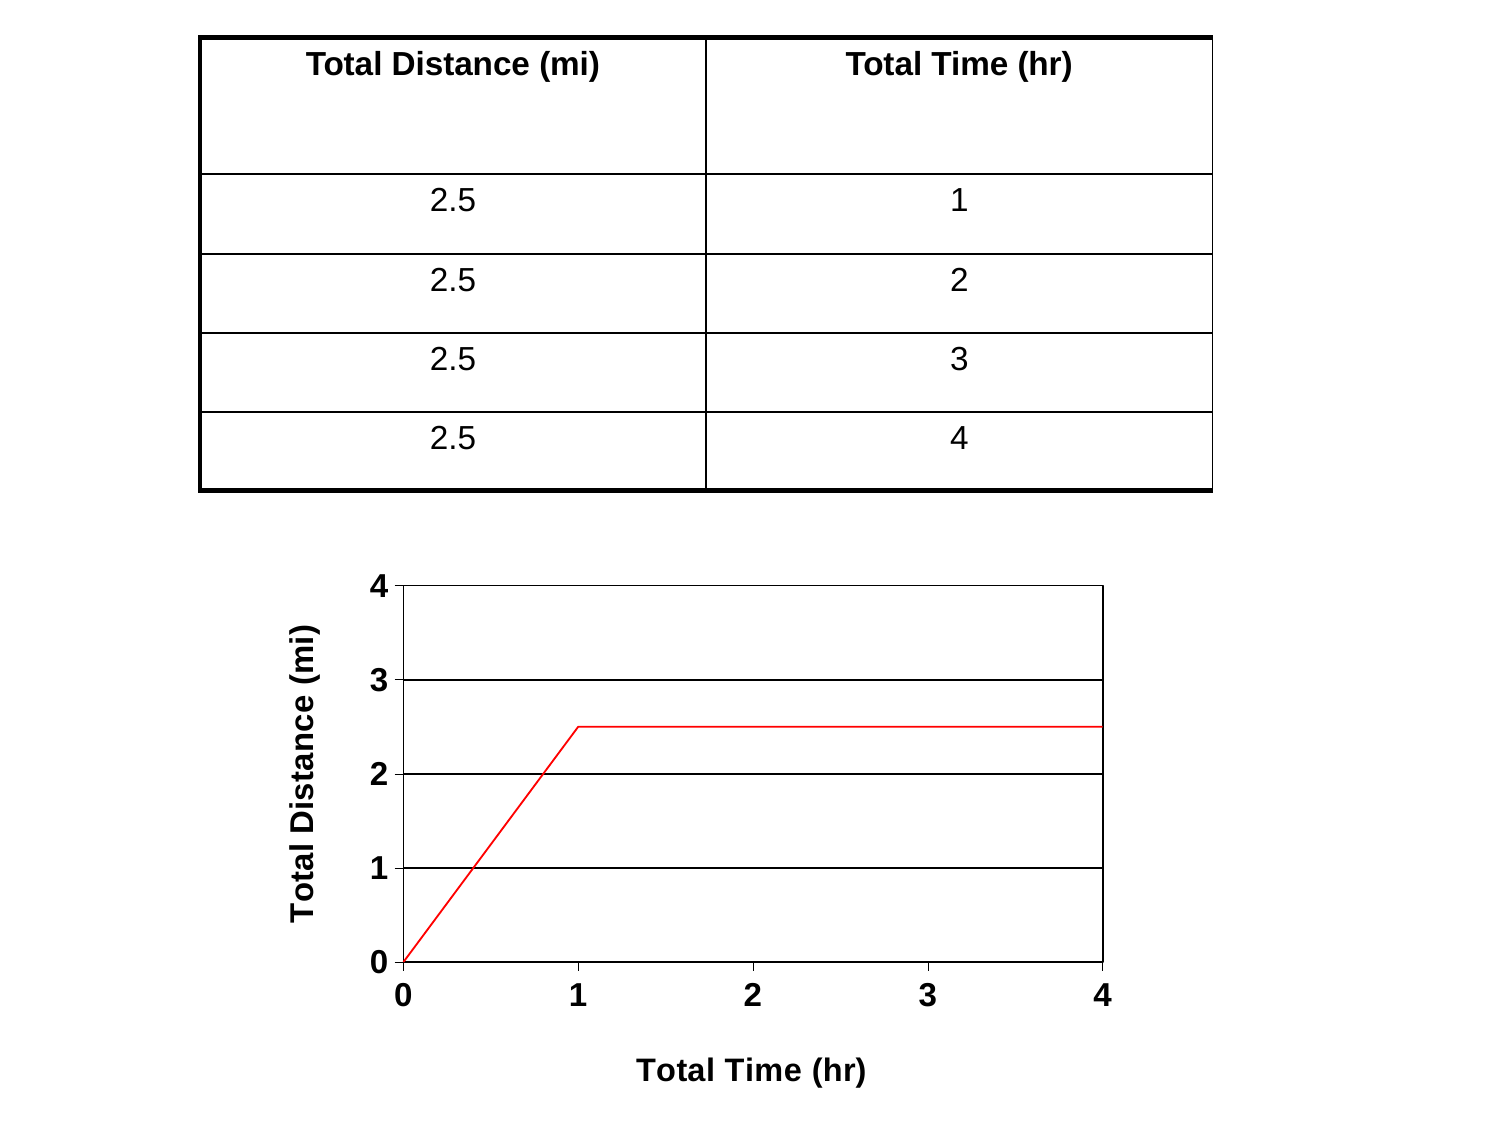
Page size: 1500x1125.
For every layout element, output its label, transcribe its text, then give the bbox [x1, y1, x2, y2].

table_cell 2 [707, 255, 1212, 332]
table_cell 1 [707, 175, 1212, 253]
table_header Total Distance (mi) [202, 40, 705, 173]
table_cell 4 [707, 413, 1212, 488]
chart [257, 541, 1130, 1117]
table_header Total Time (hr) [707, 40, 1212, 173]
table_cell 3 [707, 334, 1212, 411]
table_cell 2.5 [202, 255, 705, 332]
table_cell 2.5 [202, 413, 705, 488]
table_cell 2.5 [202, 175, 705, 253]
table_cell 2.5 [202, 334, 705, 411]
